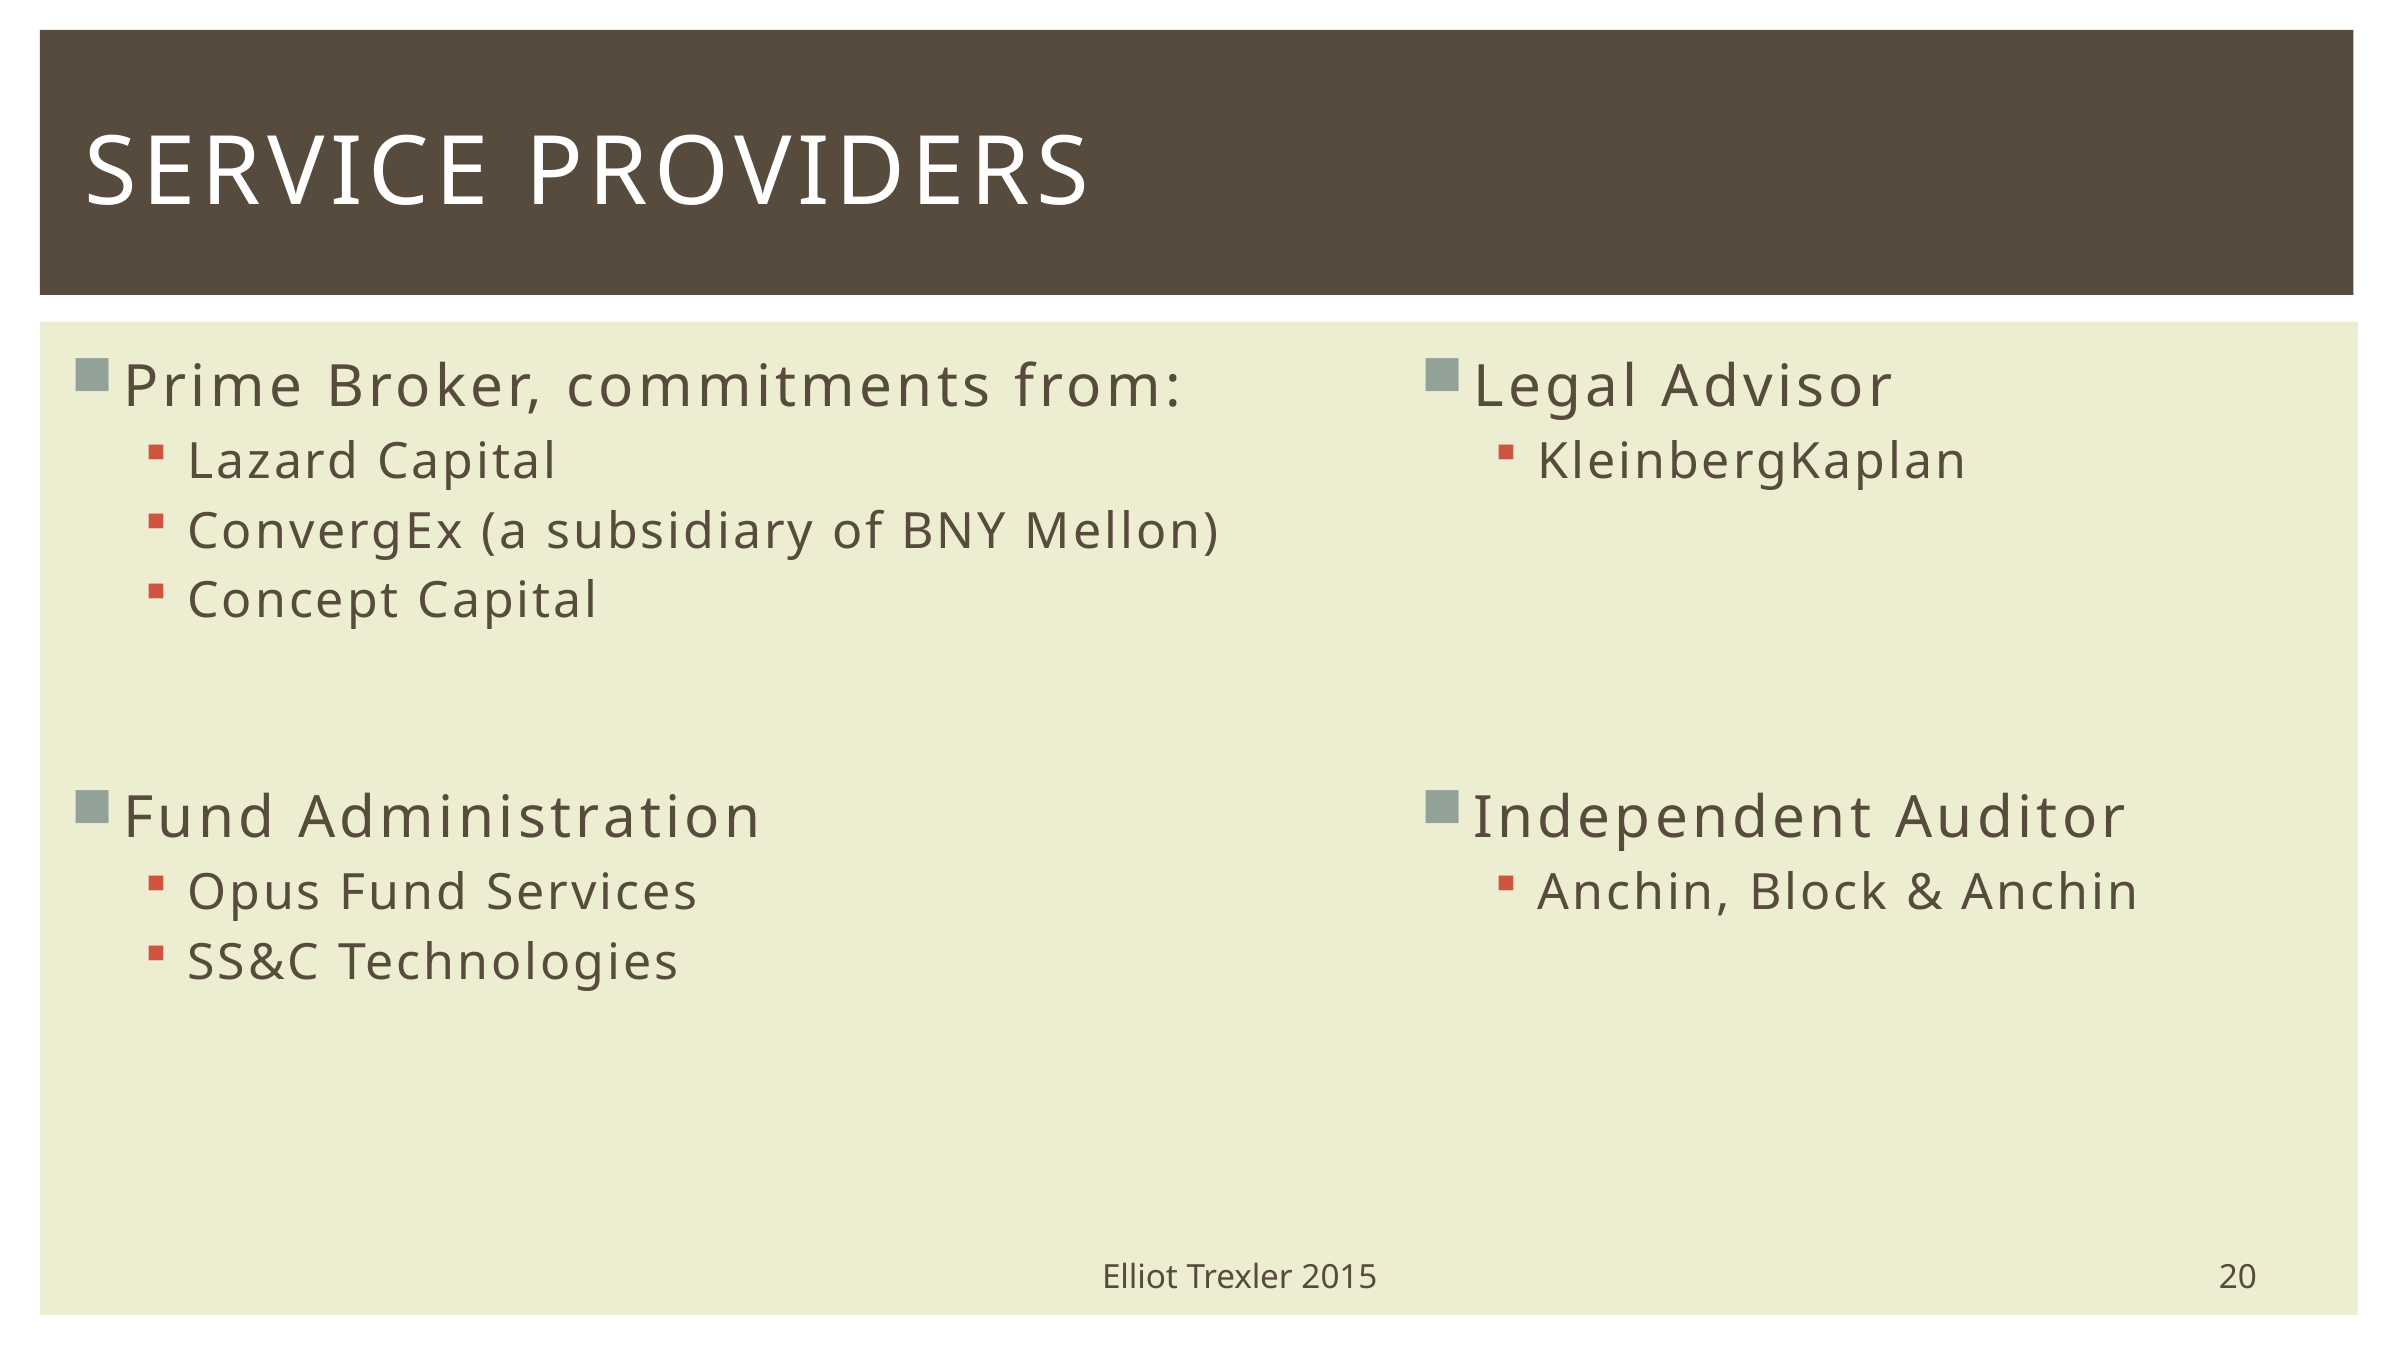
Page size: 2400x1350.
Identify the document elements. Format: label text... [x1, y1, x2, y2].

text_box Prime Broker, commitments from: Lazard Capital ConvergEx (a subsidiary of BNY Mellon) Concept Capital Fund Administration Opus Fund Services SS&C Technologies [37, 337, 1300, 1113]
footer Elliot Trexler 2015 [800, 1251, 1680, 1306]
slide_number 20 [2160, 1249, 2316, 1307]
list Legal Advisor KleinbergKaplan Independent Auditor Anchin, Block & Anchin [1387, 337, 2400, 1175]
title Service providers [62, 62, 2325, 271]
